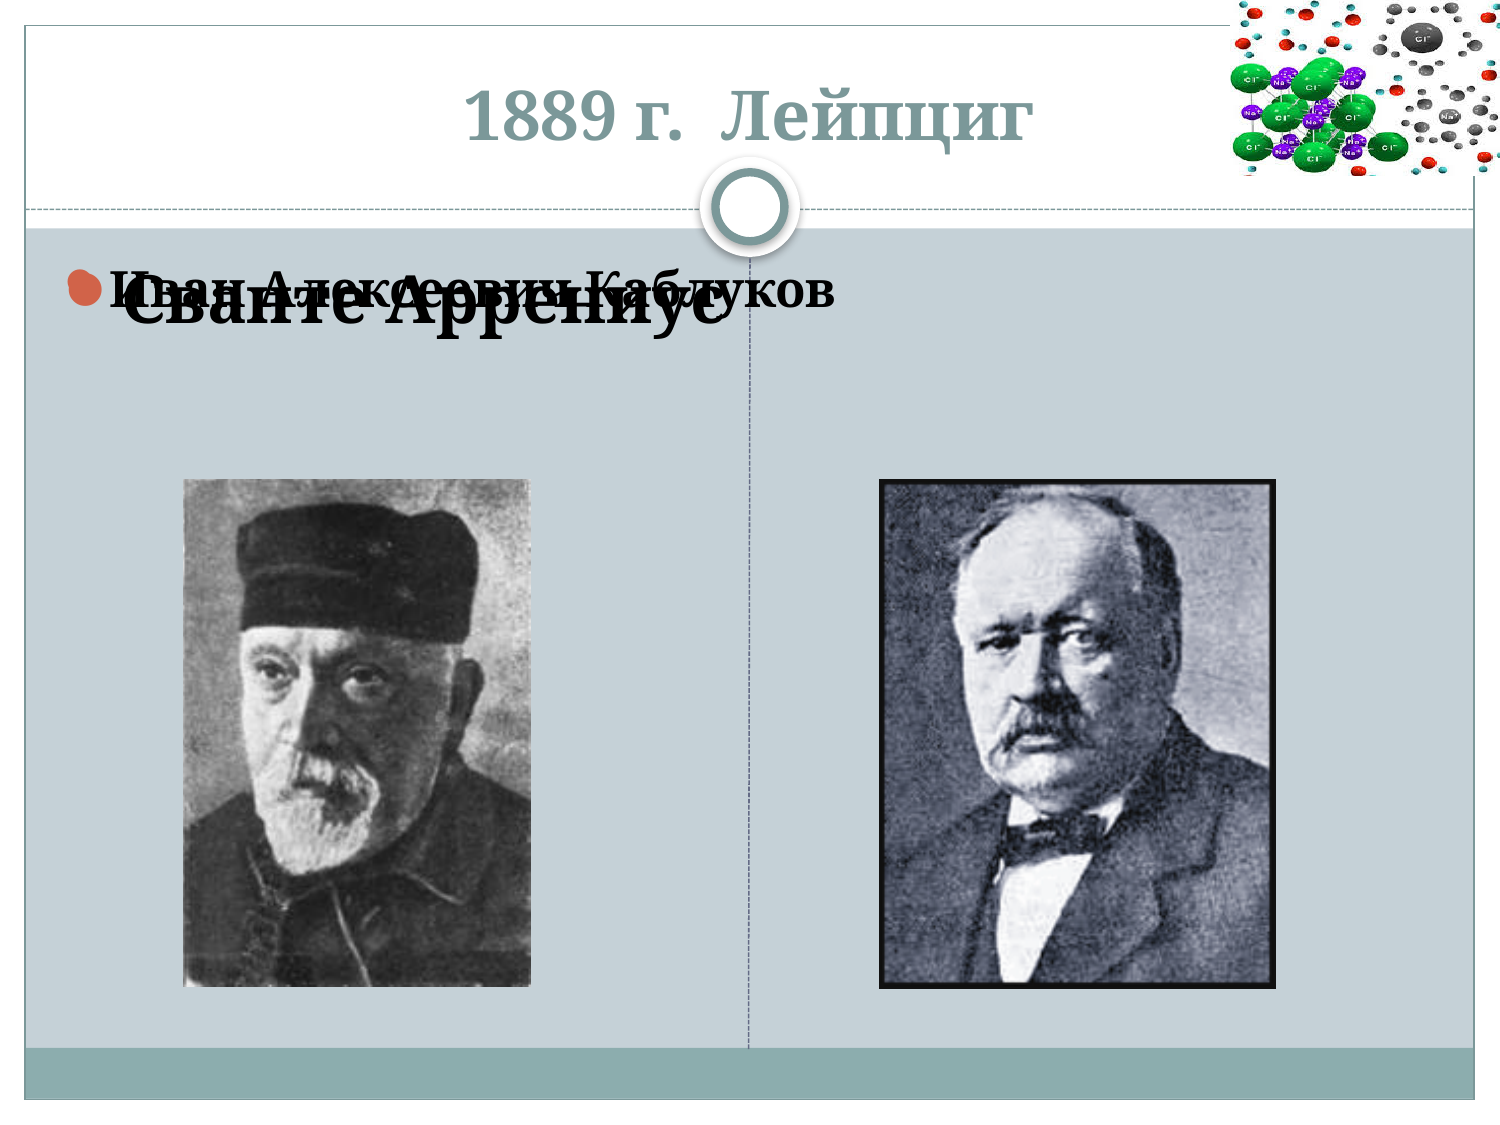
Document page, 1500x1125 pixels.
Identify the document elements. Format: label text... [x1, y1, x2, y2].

picture [1230, 0, 1500, 177]
list Сванте Аррениус [49, 249, 1450, 1005]
title 1889 г. Лейпциг [49, 37, 1223, 162]
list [879, 479, 1276, 989]
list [182, 479, 531, 988]
